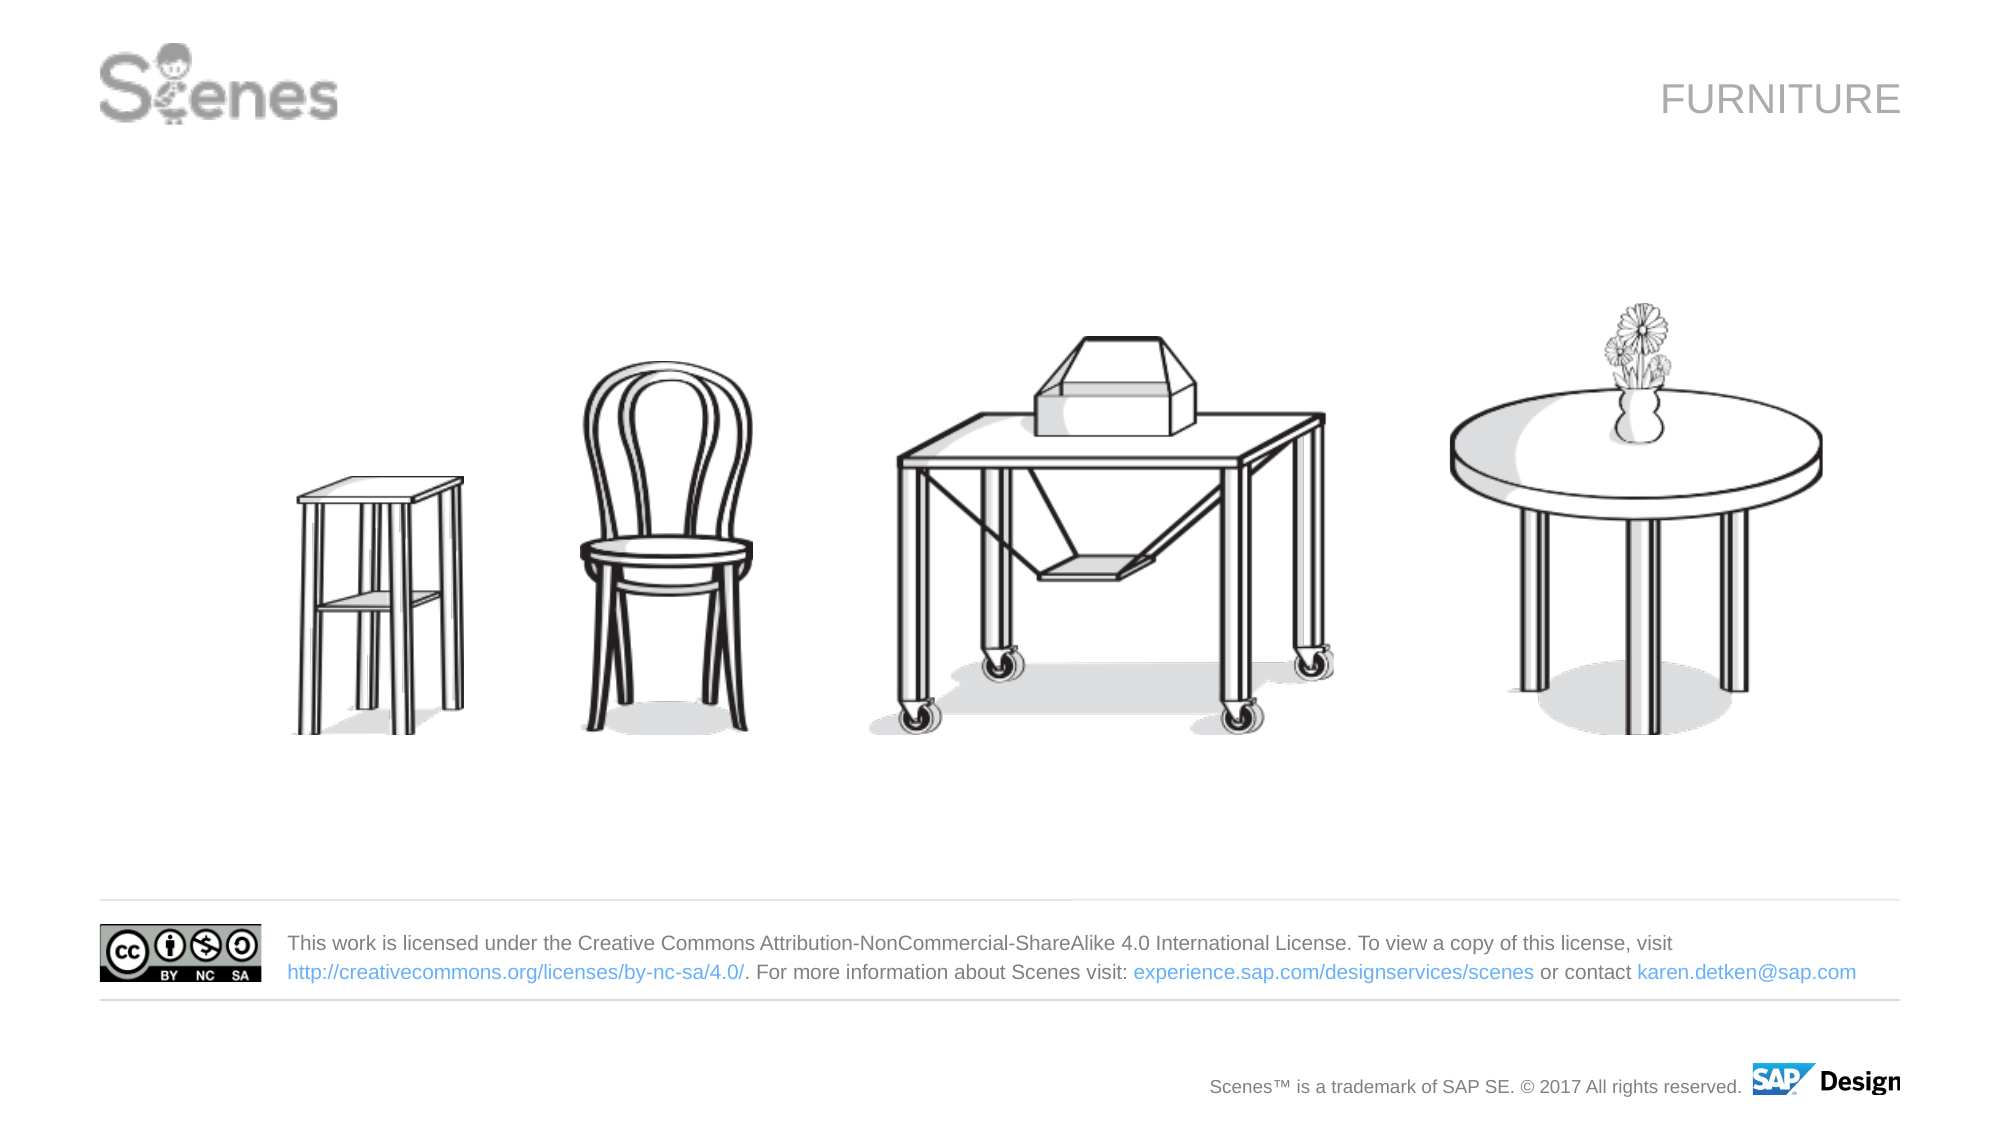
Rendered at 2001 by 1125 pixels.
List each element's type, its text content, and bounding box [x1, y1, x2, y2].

title FURNITURE [1001, 77, 1902, 116]
picture [1449, 303, 1823, 735]
picture [580, 361, 753, 735]
picture [869, 336, 1334, 735]
picture [288, 476, 464, 735]
